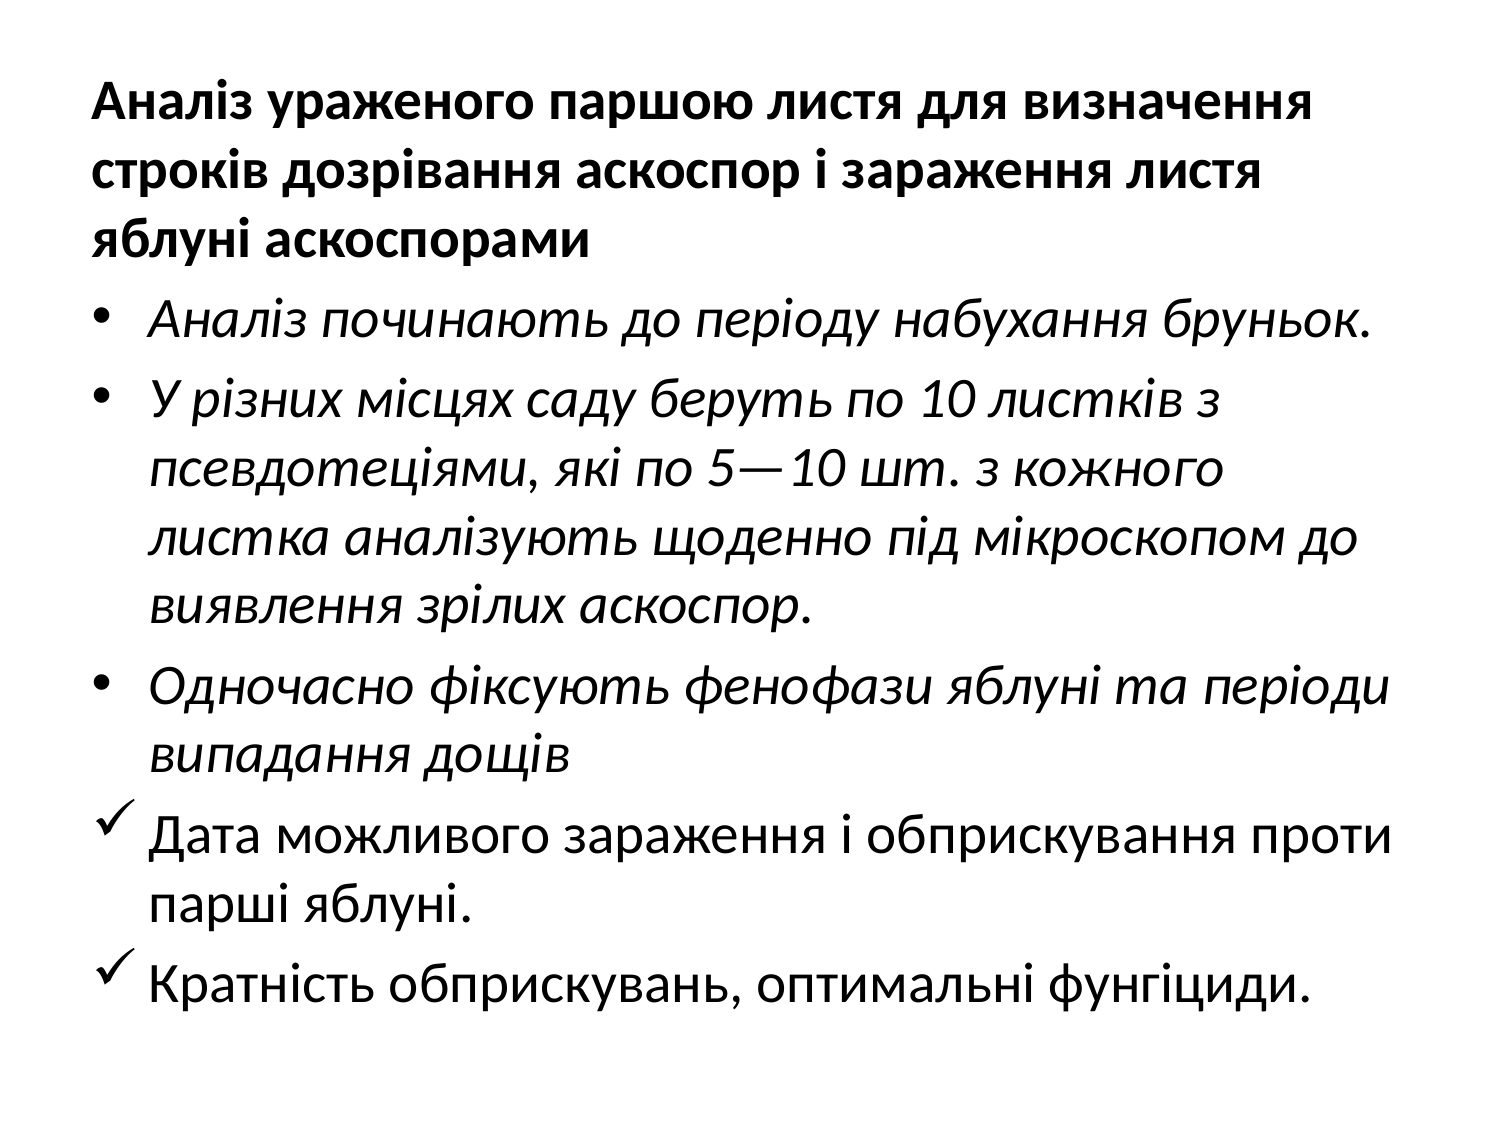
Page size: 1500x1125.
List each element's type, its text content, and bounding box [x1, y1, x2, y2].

list Аналіз ураженого паршою листя для визначення строків дозрівання аскоспор і зараження листя яблуні аскоспорами Аналіз починають до періоду набухання бруньок. У різних місцях саду беруть по 10 листків з псевдотеціями, які по 5—10 шт. з кожного листка аналізують щоденно під мікроскопом до виявлення зрілих аскоспор. Одночасно фіксують фенофази яблуні та періоди випадання дощів Дата можливого зараження і обприскування проти парші яблуні. Кратність обприскувань, оптимальні фунгіциди. [76, 54, 1427, 1024]
